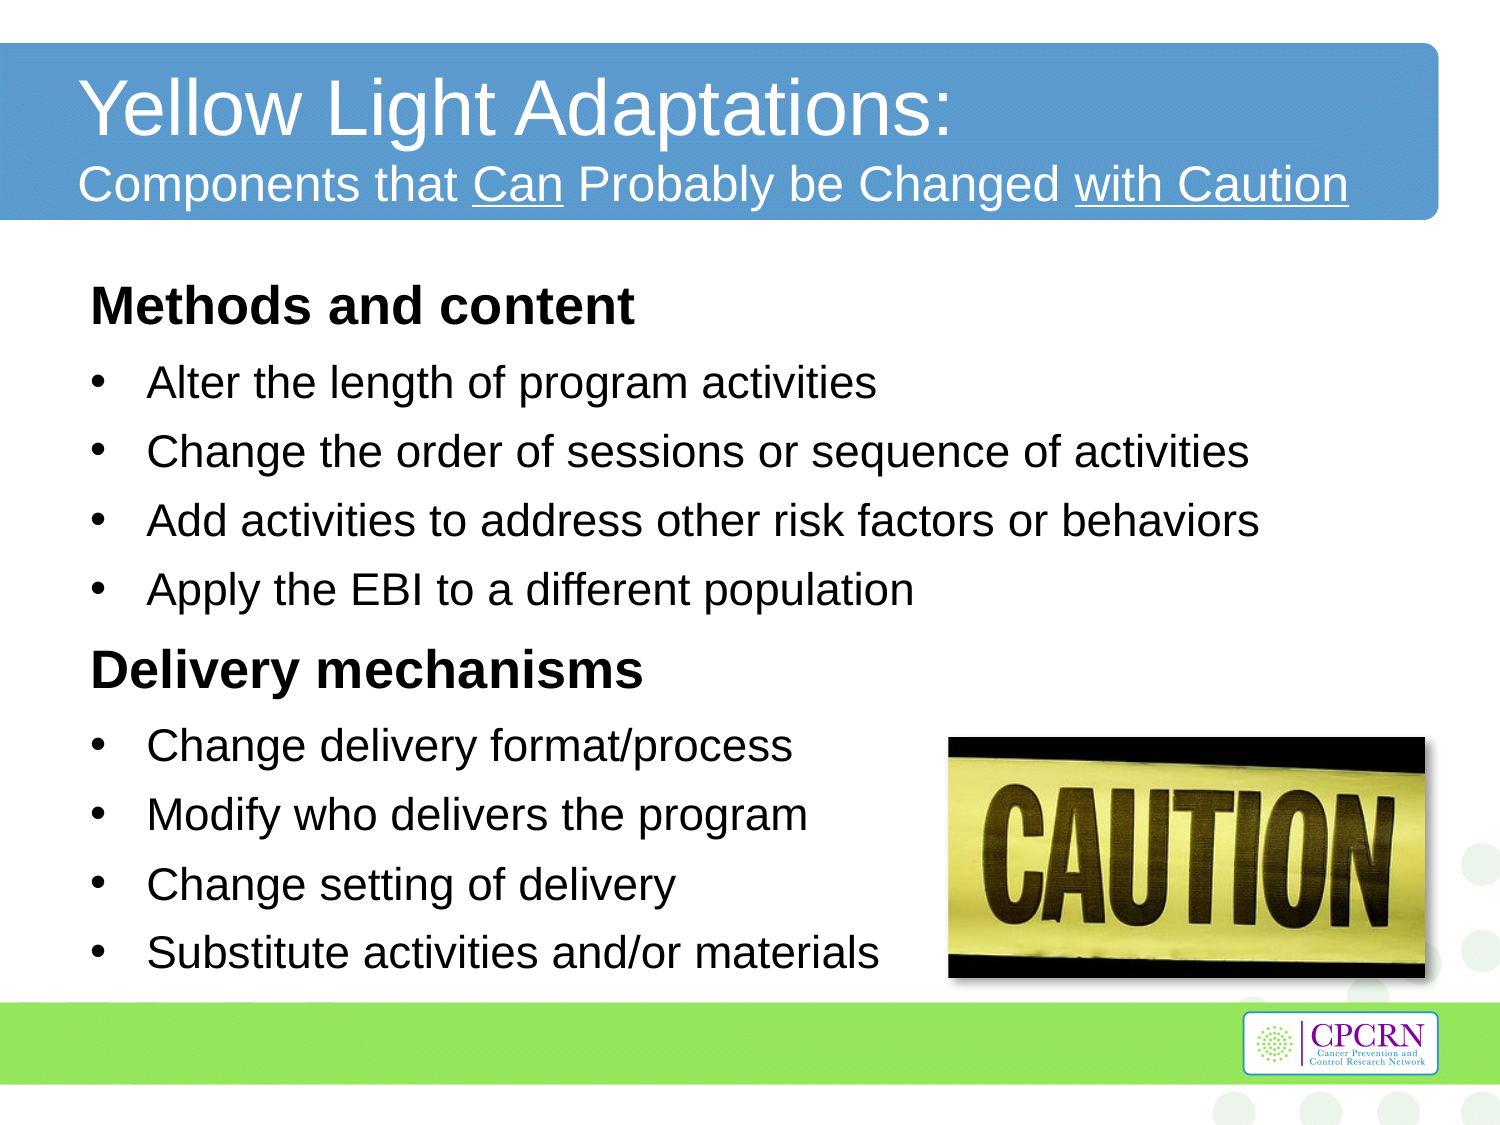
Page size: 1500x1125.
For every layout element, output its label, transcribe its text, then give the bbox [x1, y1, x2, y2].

title Yellow Light Adaptations: Components that Can Probably be Changed with Caution [62, 40, 1500, 228]
list Methods and content Alter the length of program activities Change the order of sessions or sequence of activities Add activities to address other risk factors or behaviors Apply the EBI to a different population Delivery mechanisms Change delivery format/process Modify who delivers the program Change setting of delivery Substitute activities and/or materials [75, 249, 1425, 993]
picture [0, 0, 1500, 1125]
